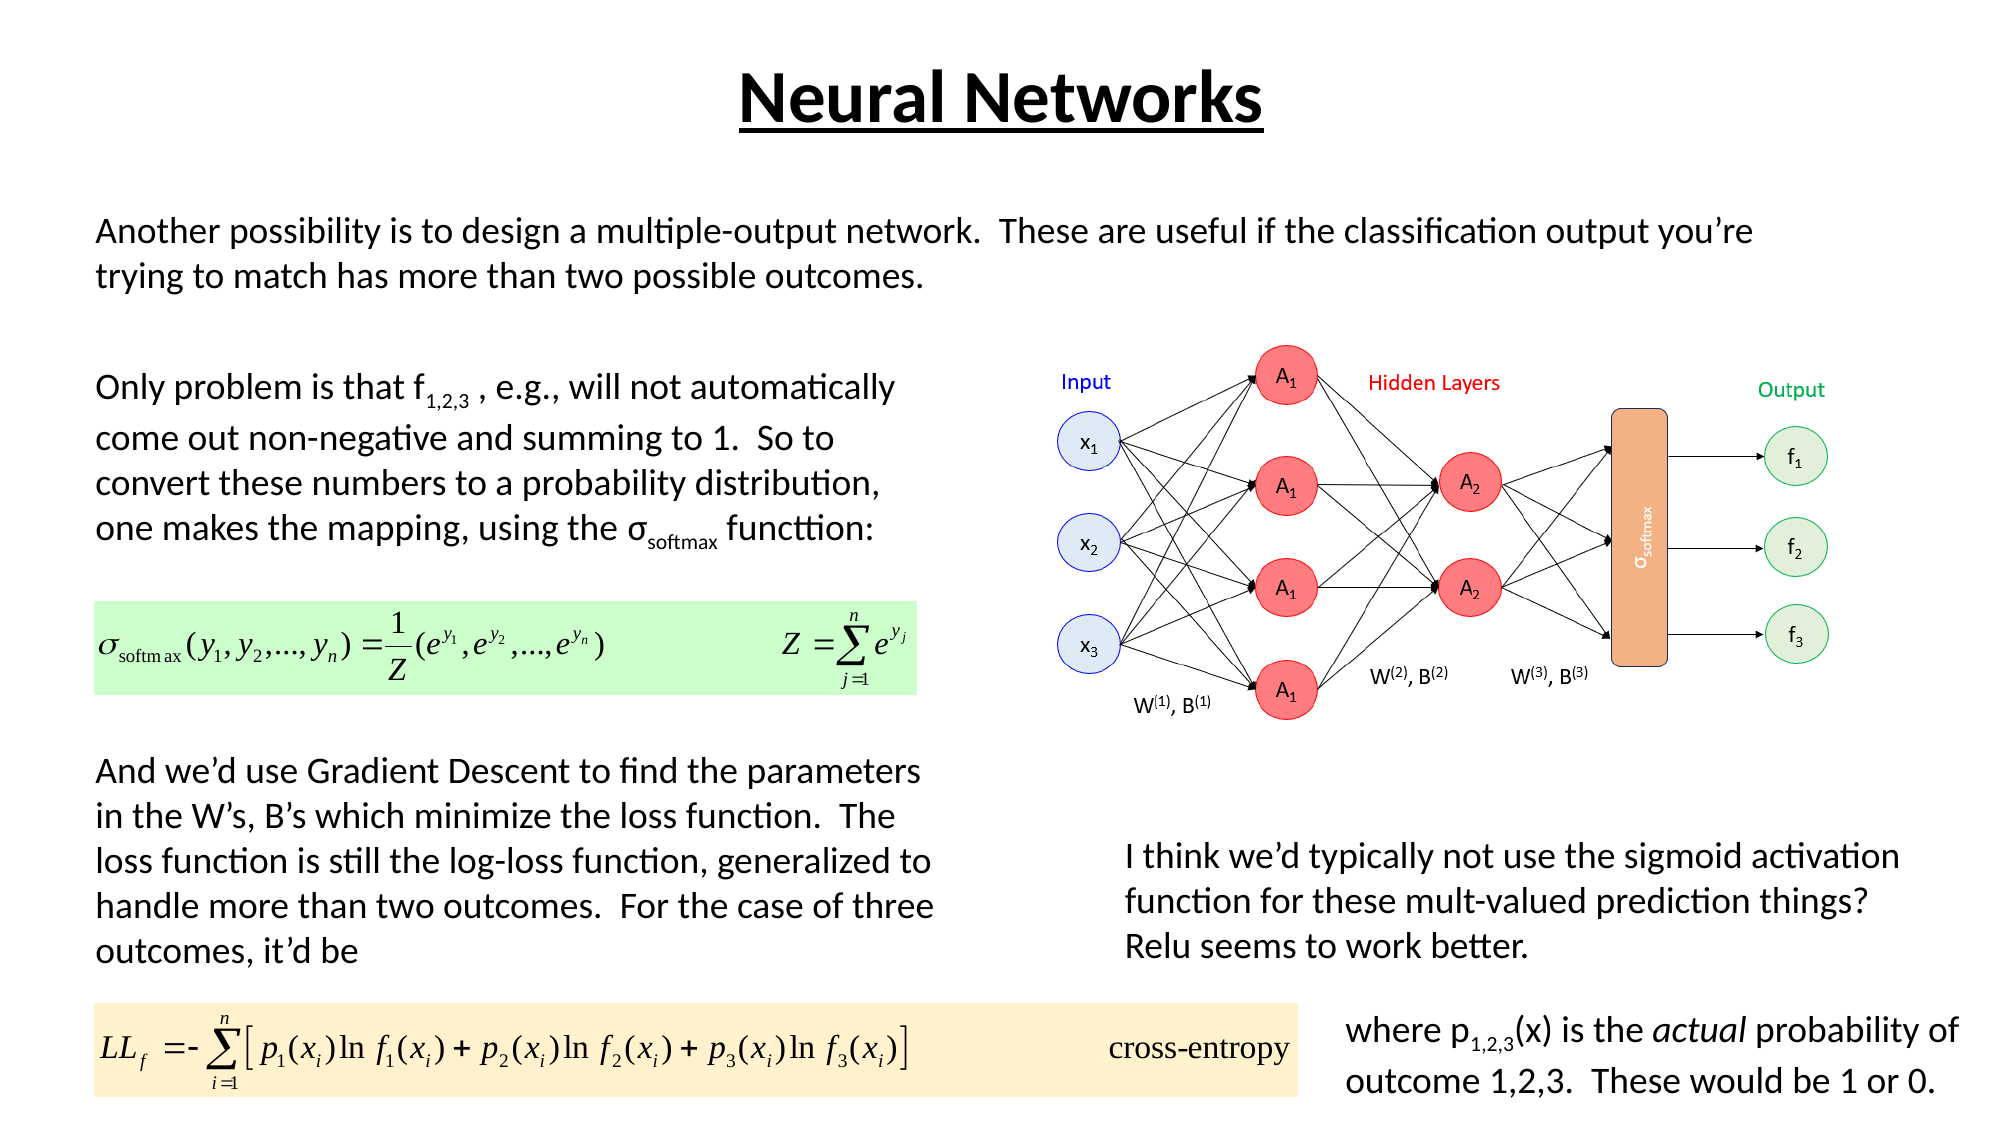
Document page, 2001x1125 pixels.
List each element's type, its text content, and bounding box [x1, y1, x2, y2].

text_box where p1,2,3(x) is the actual probability of outcome 1,2,3. These would be 1 or 0. [1330, 997, 2000, 1109]
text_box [93, 1003, 1299, 1098]
text_box Another possibility is to design a multiple-output network. These are useful if the classification output you’re trying to match has more than two possible outcomes. [80, 198, 1832, 304]
text_box And we’d use Gradient Descent to find the parameters in the W’s, B’s which minimize the loss function. The loss function is still the log-loss function, generalized to handle more than two outcomes. For the case of three outcomes, it’d be [80, 739, 960, 979]
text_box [93, 600, 918, 696]
picture [1049, 335, 1840, 731]
text_box I think we’d typically not use the sigmoid activation function for these mult-valued prediction things? Relu seems to work better. [1110, 823, 1920, 974]
text_box Only problem is that f1,2,3 , e.g., will not automatically come out non-negative and summing to 1. So to convert these numbers to a probability distribution, one makes the mapping, using the σsoftmax functtion: [80, 354, 960, 562]
title Neural Networks [695, 27, 1308, 147]
